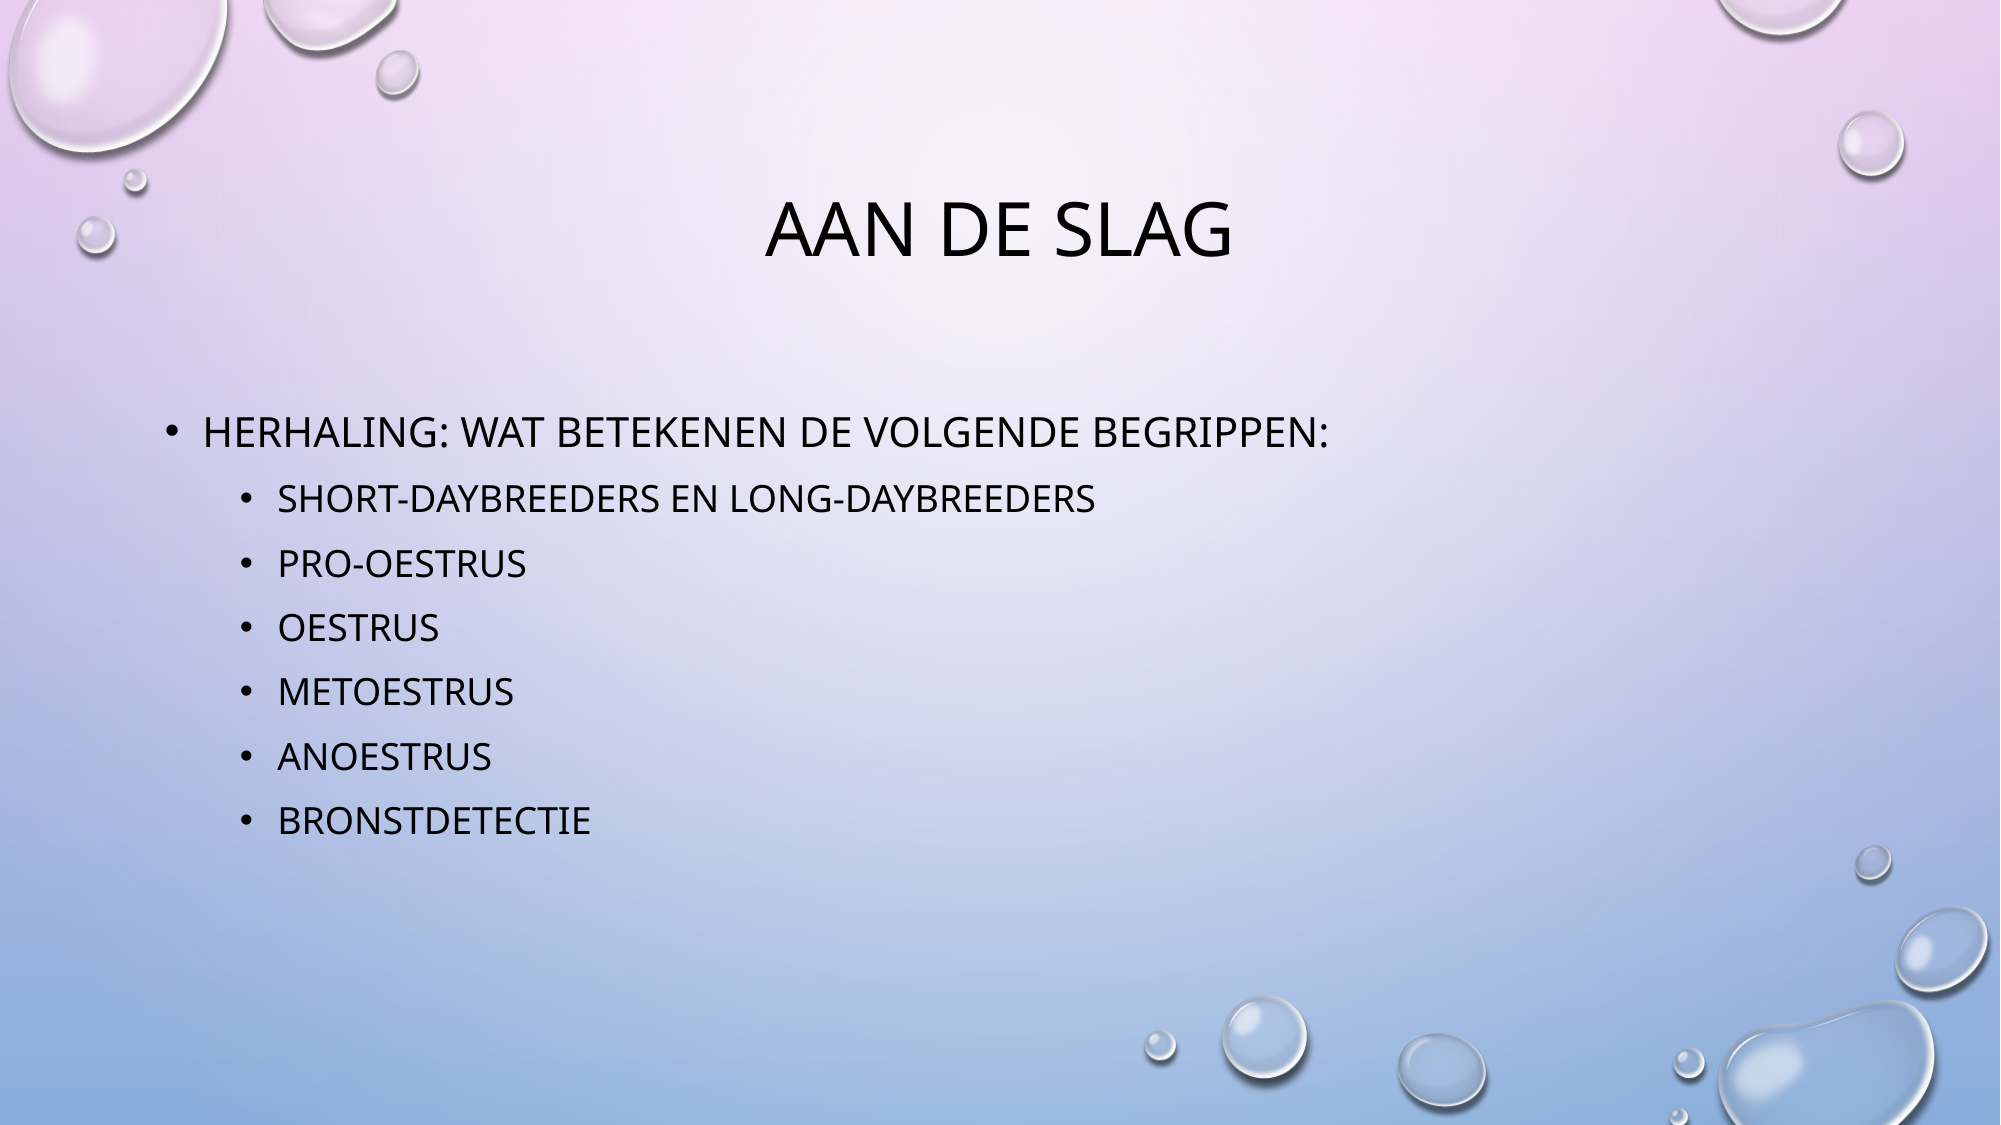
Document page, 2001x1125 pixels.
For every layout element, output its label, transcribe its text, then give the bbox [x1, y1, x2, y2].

title Aan de slag [149, 101, 1851, 364]
picture [0, 0, 2000, 1125]
list Herhaling: wat betekenen de volgende begrippen: Short-daybreeders en long-daybreeders Pro-oestrus Oestrus Metoestrus Anoestrus bronstdetectie [149, 388, 1850, 950]
